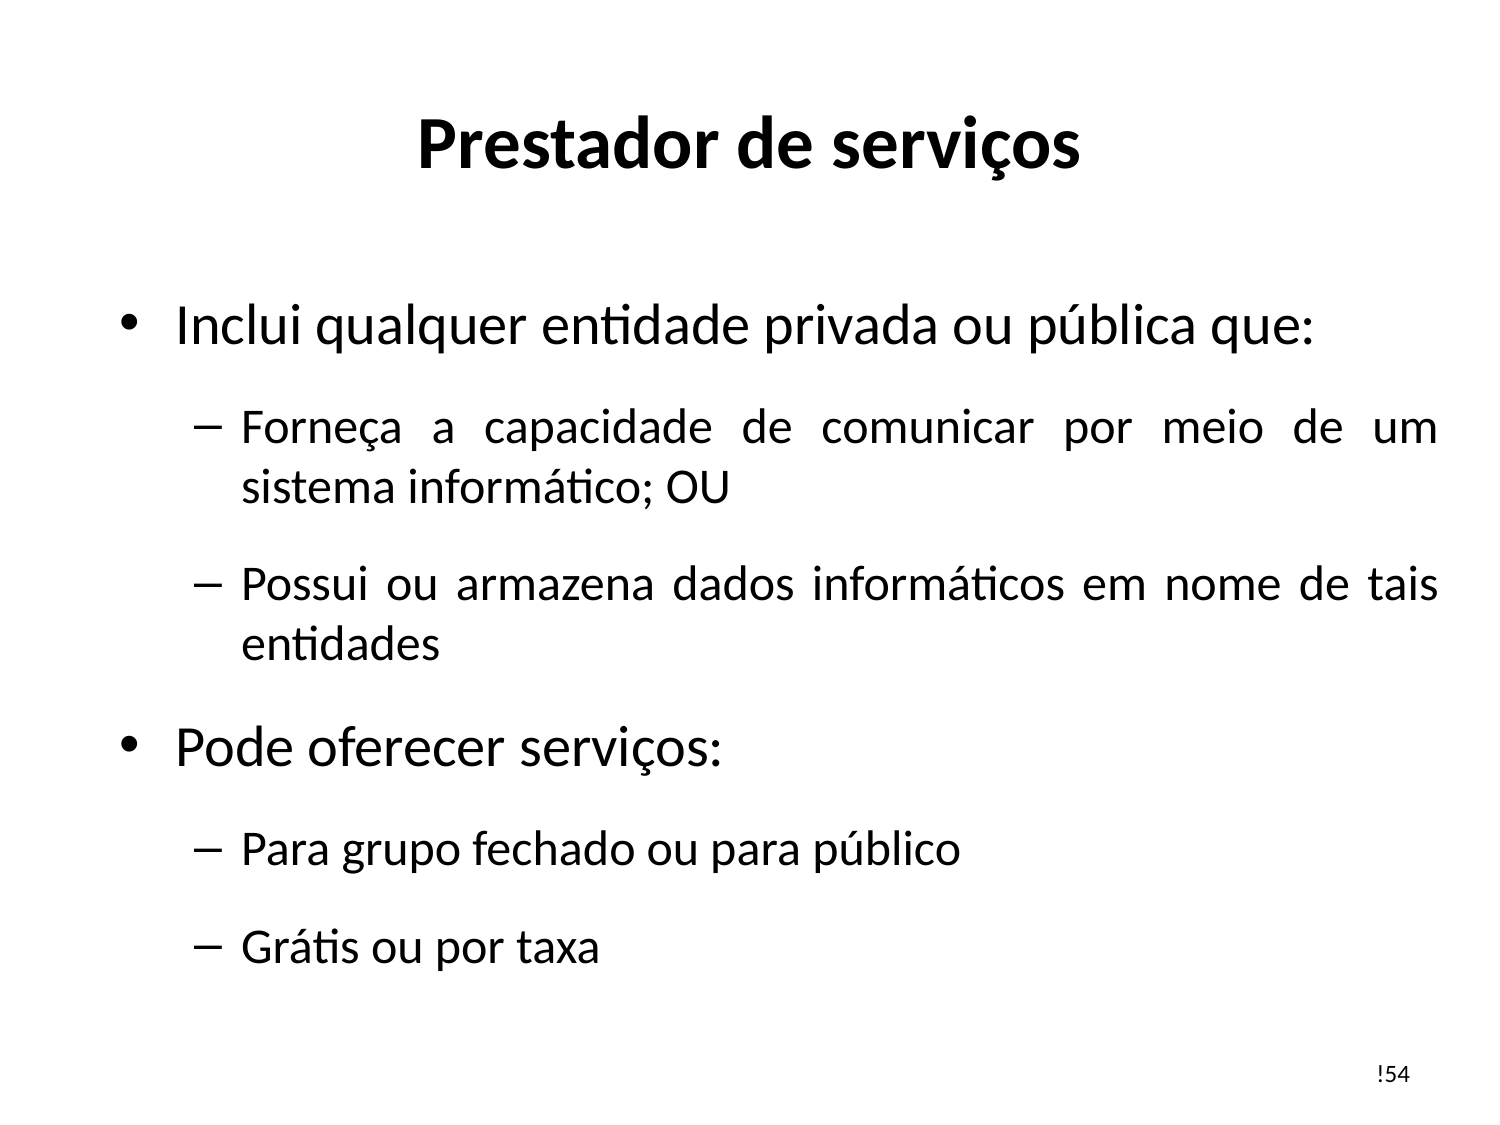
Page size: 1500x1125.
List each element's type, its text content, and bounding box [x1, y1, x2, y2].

slide_number !54 [1074, 1042, 1425, 1103]
title Prestador de serviços [74, 44, 1426, 233]
list Inclui qualquer entidade privada ou pública que: Forneça a capacidade de comunicar por meio de um sistema informático; OU Possui ou armazena dados informáticos em nome de tais entidades Pode oferecer serviços: Para grupo fechado ou para público Grátis ou por taxa [103, 278, 1455, 1022]
